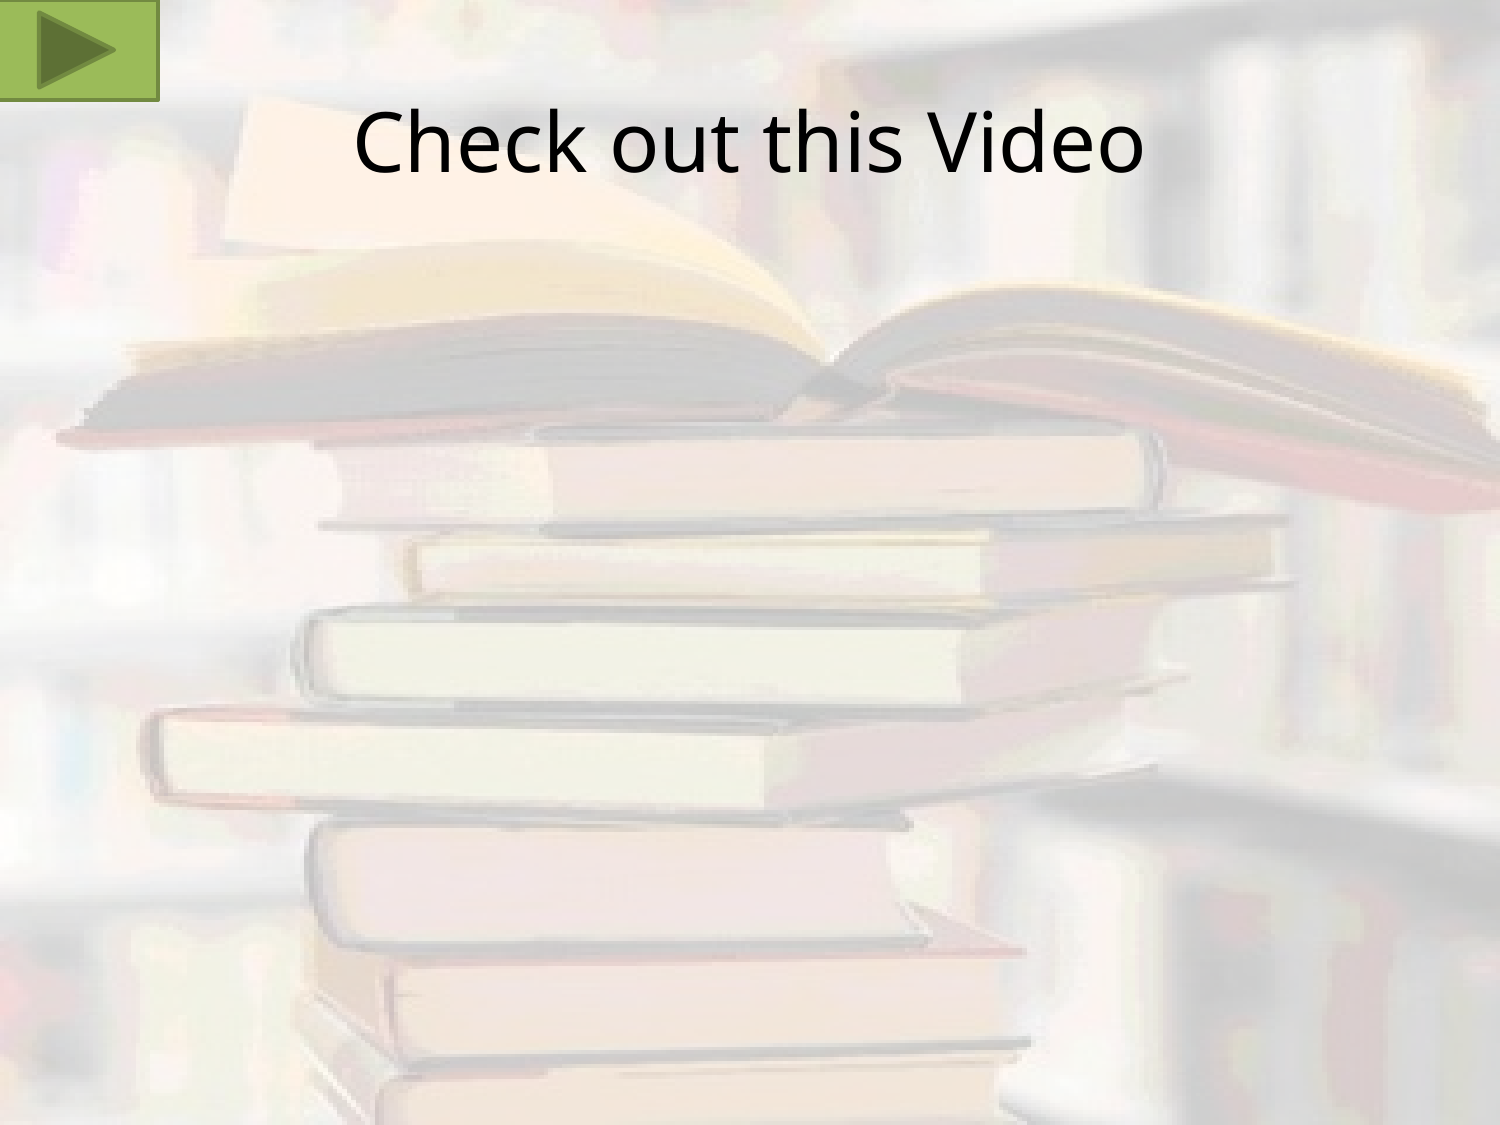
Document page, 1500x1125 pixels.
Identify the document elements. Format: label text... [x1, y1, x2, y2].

text_box [0, 0, 160, 102]
title Check out this Video [75, 45, 1425, 233]
